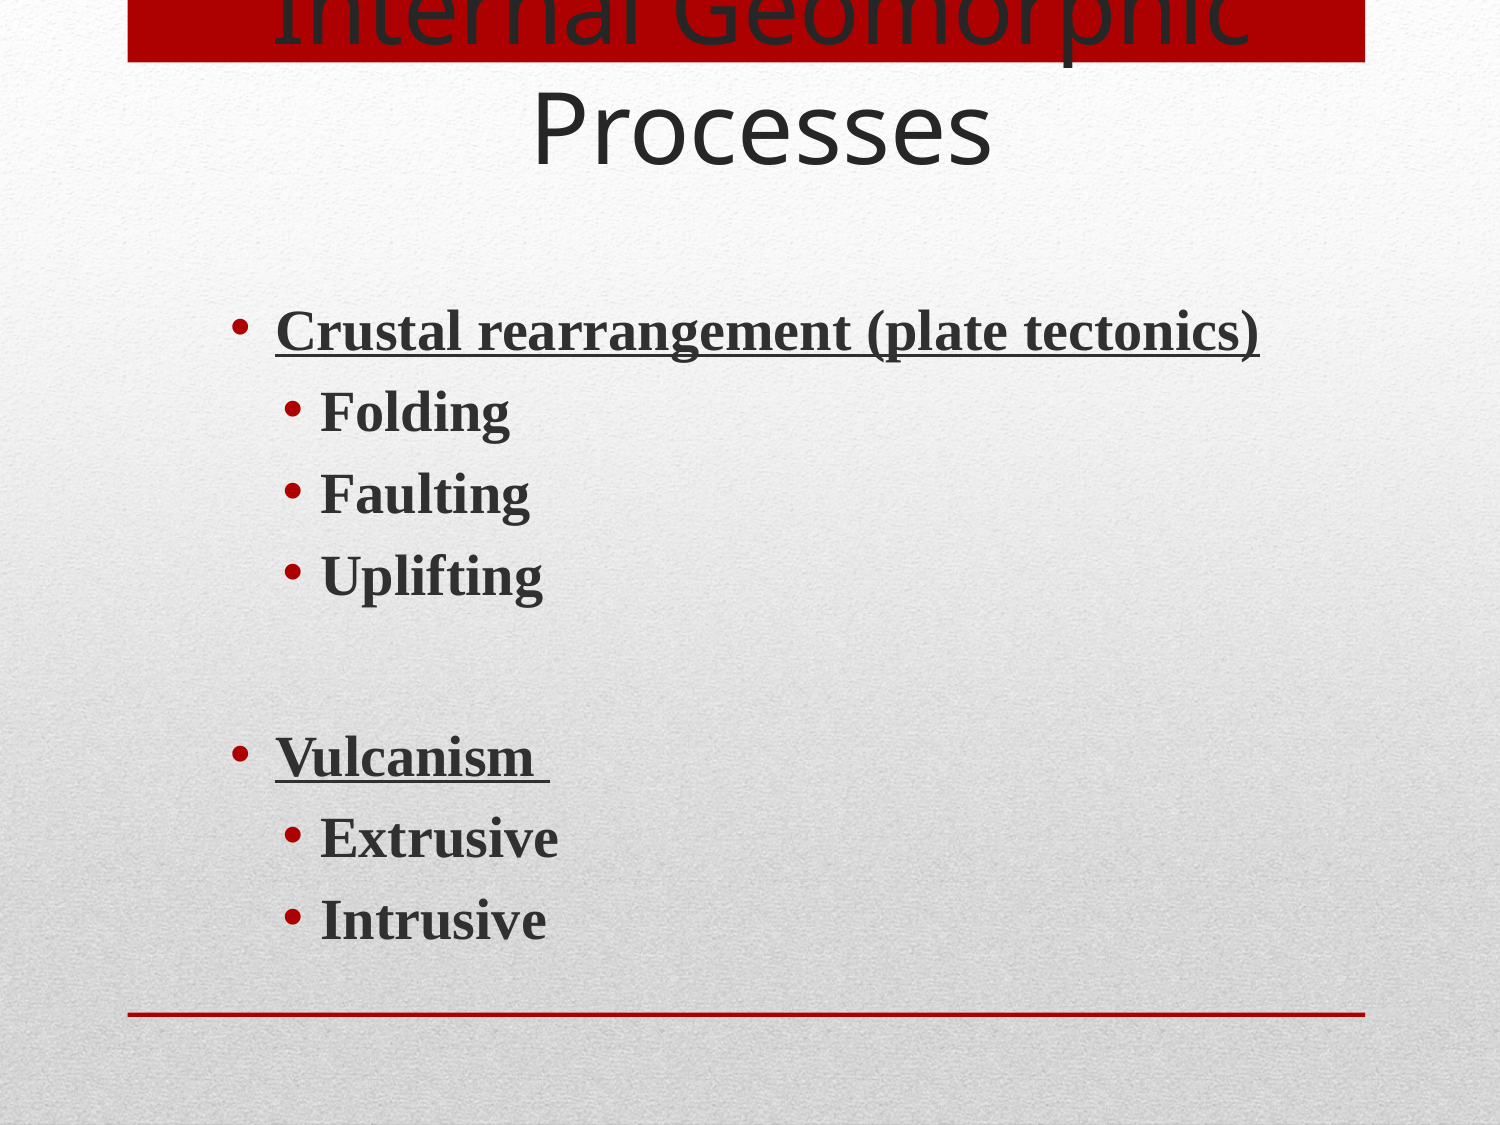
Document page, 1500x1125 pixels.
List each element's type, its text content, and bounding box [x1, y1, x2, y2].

title Internal Geomorphic Processes [75, 4, 1450, 193]
list Crustal rearrangement (plate tectonics) Folding Faulting Uplifting Vulcanism Extrusive Intrusive [162, 249, 1350, 994]
